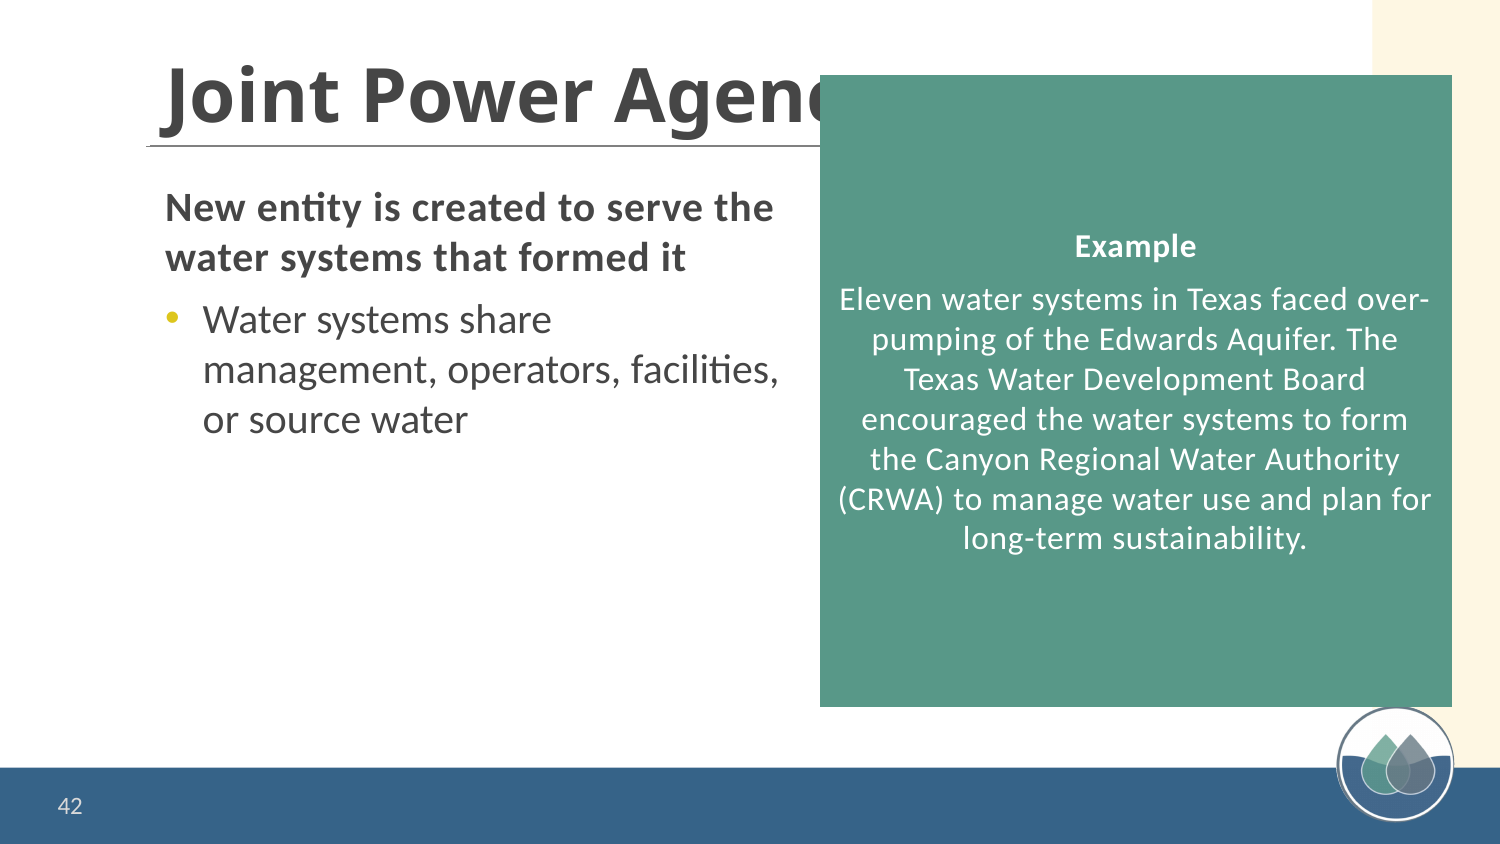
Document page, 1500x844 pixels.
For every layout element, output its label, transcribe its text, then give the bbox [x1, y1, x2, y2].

list Example Eleven water systems in Texas faced over-pumping of the Edwards Aquifer. The Texas Water Development Board encouraged the water systems to form the Canyon Regional Water Authority (CRWA) to manage water use and plan for long-term sustainability. [820, 75, 1452, 707]
slide_number 42 [16, 782, 124, 828]
list New entity is created to serve the water systems that formed it Water systems share management, operators, facilities, or source water [150, 171, 804, 734]
title Joint Power Agency [150, 21, 1373, 146]
